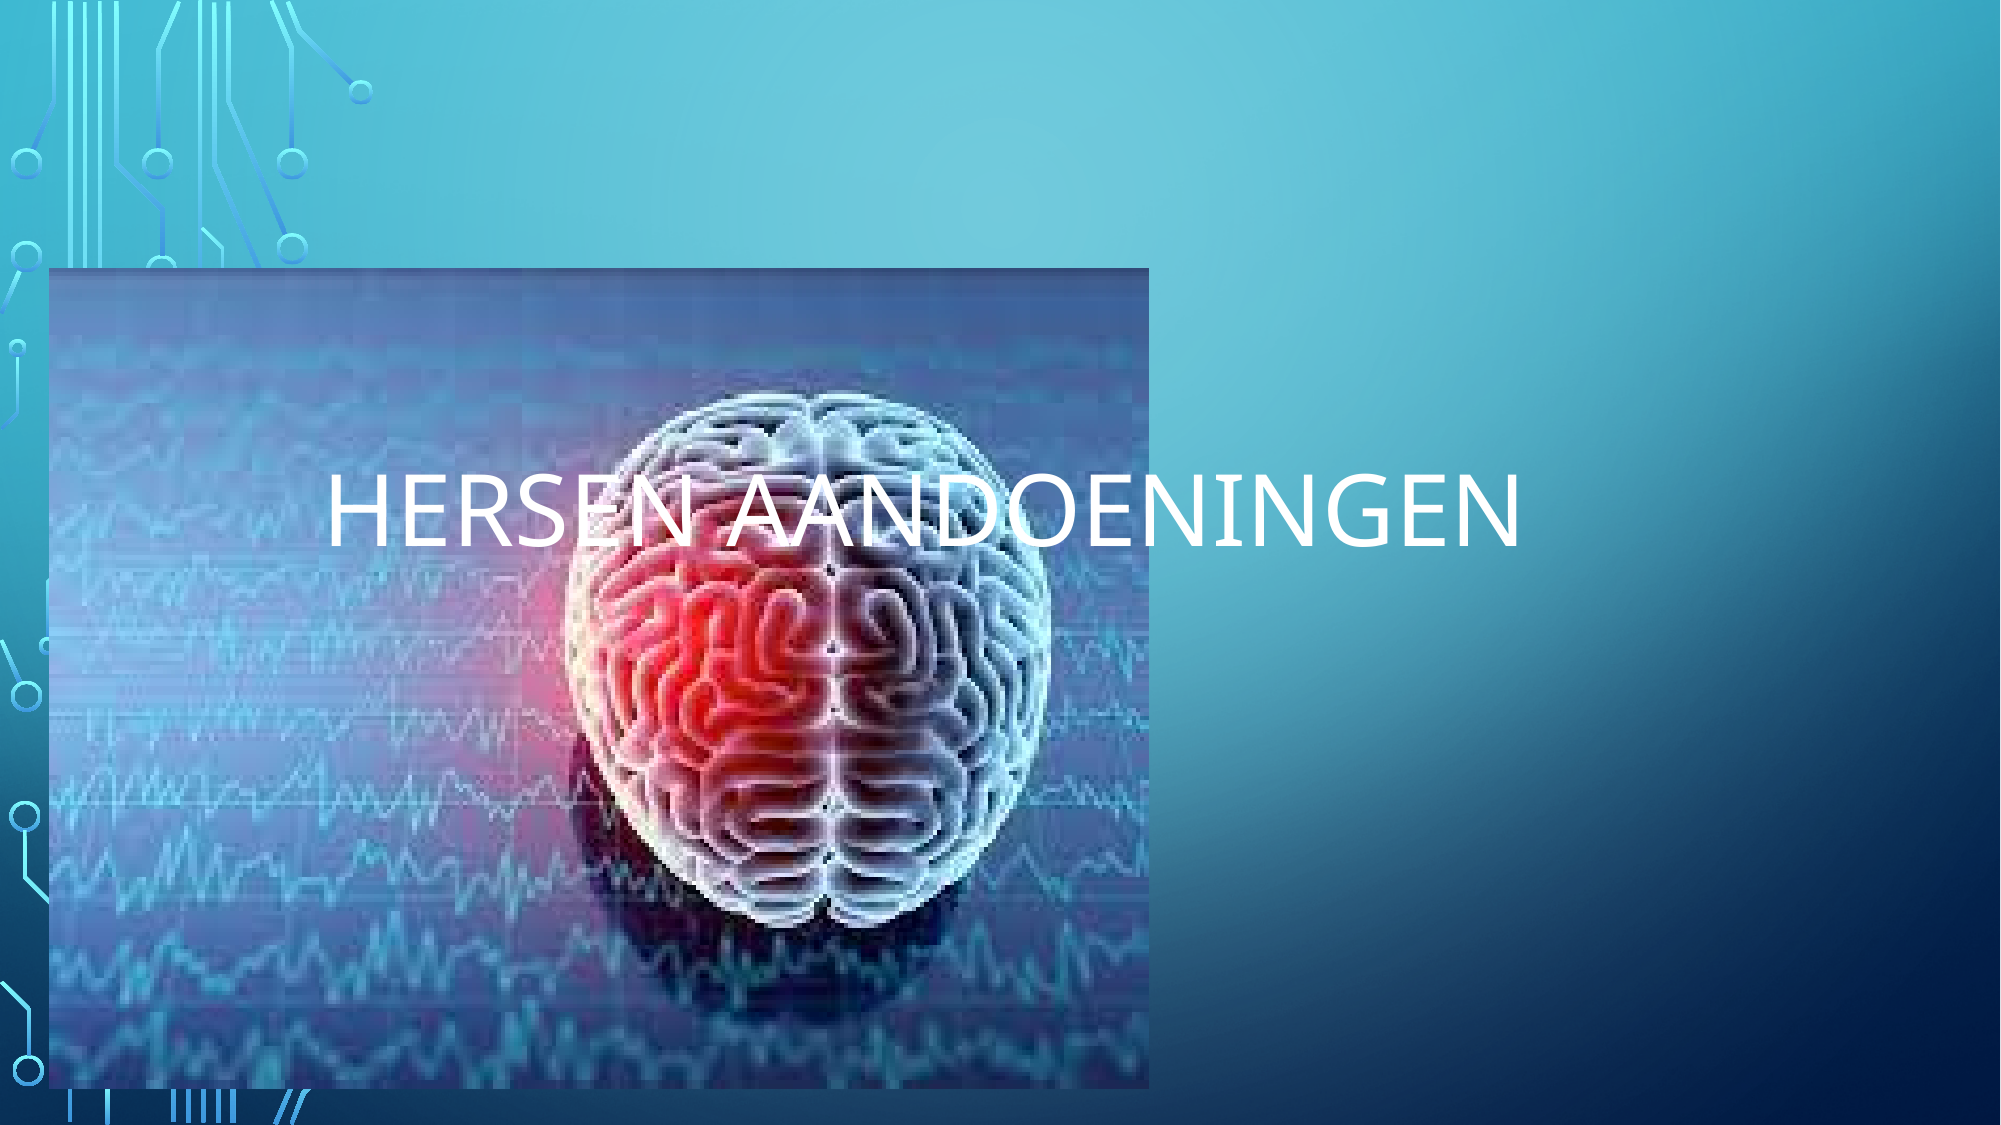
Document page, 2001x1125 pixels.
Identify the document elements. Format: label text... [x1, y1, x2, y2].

title Hersen aandoeningen [307, 184, 1750, 576]
picture [49, 268, 1149, 1089]
